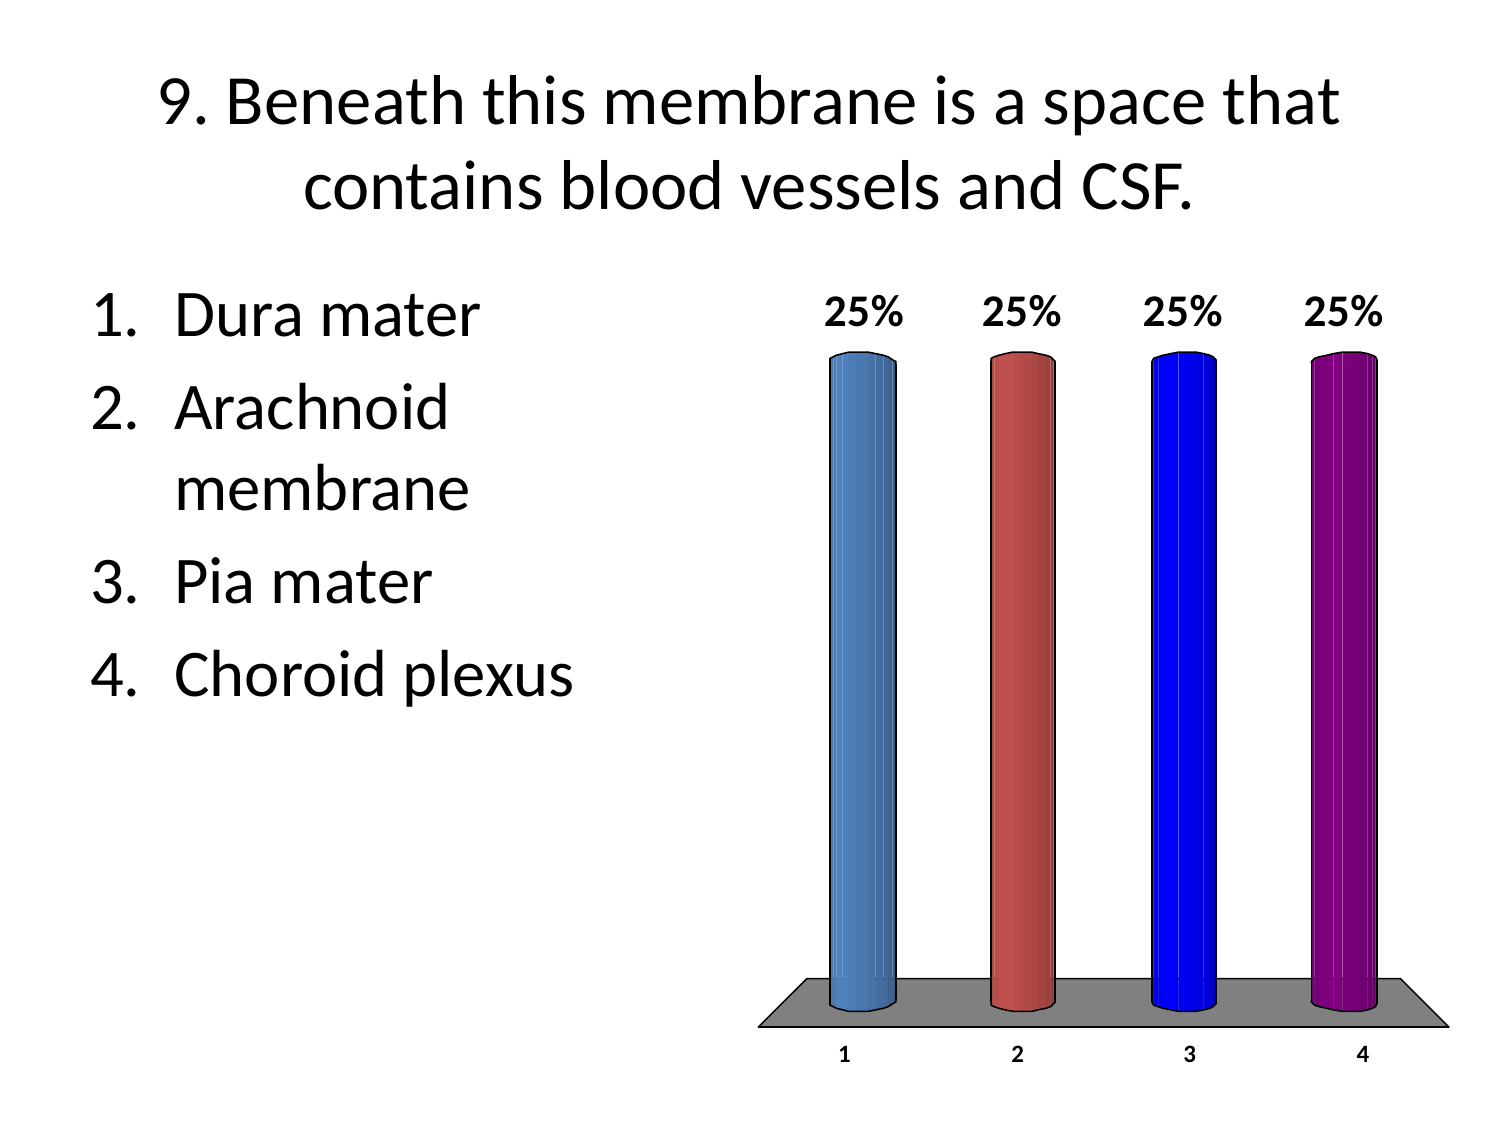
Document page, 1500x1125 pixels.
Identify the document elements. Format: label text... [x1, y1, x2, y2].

list Dura mater Arachnoid membrane Pia mater Choroid plexus [75, 262, 750, 1005]
title 9. Beneath this membrane is a space that contains blood vessels and CSF. [75, 45, 1425, 233]
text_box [739, 270, 1490, 1115]
